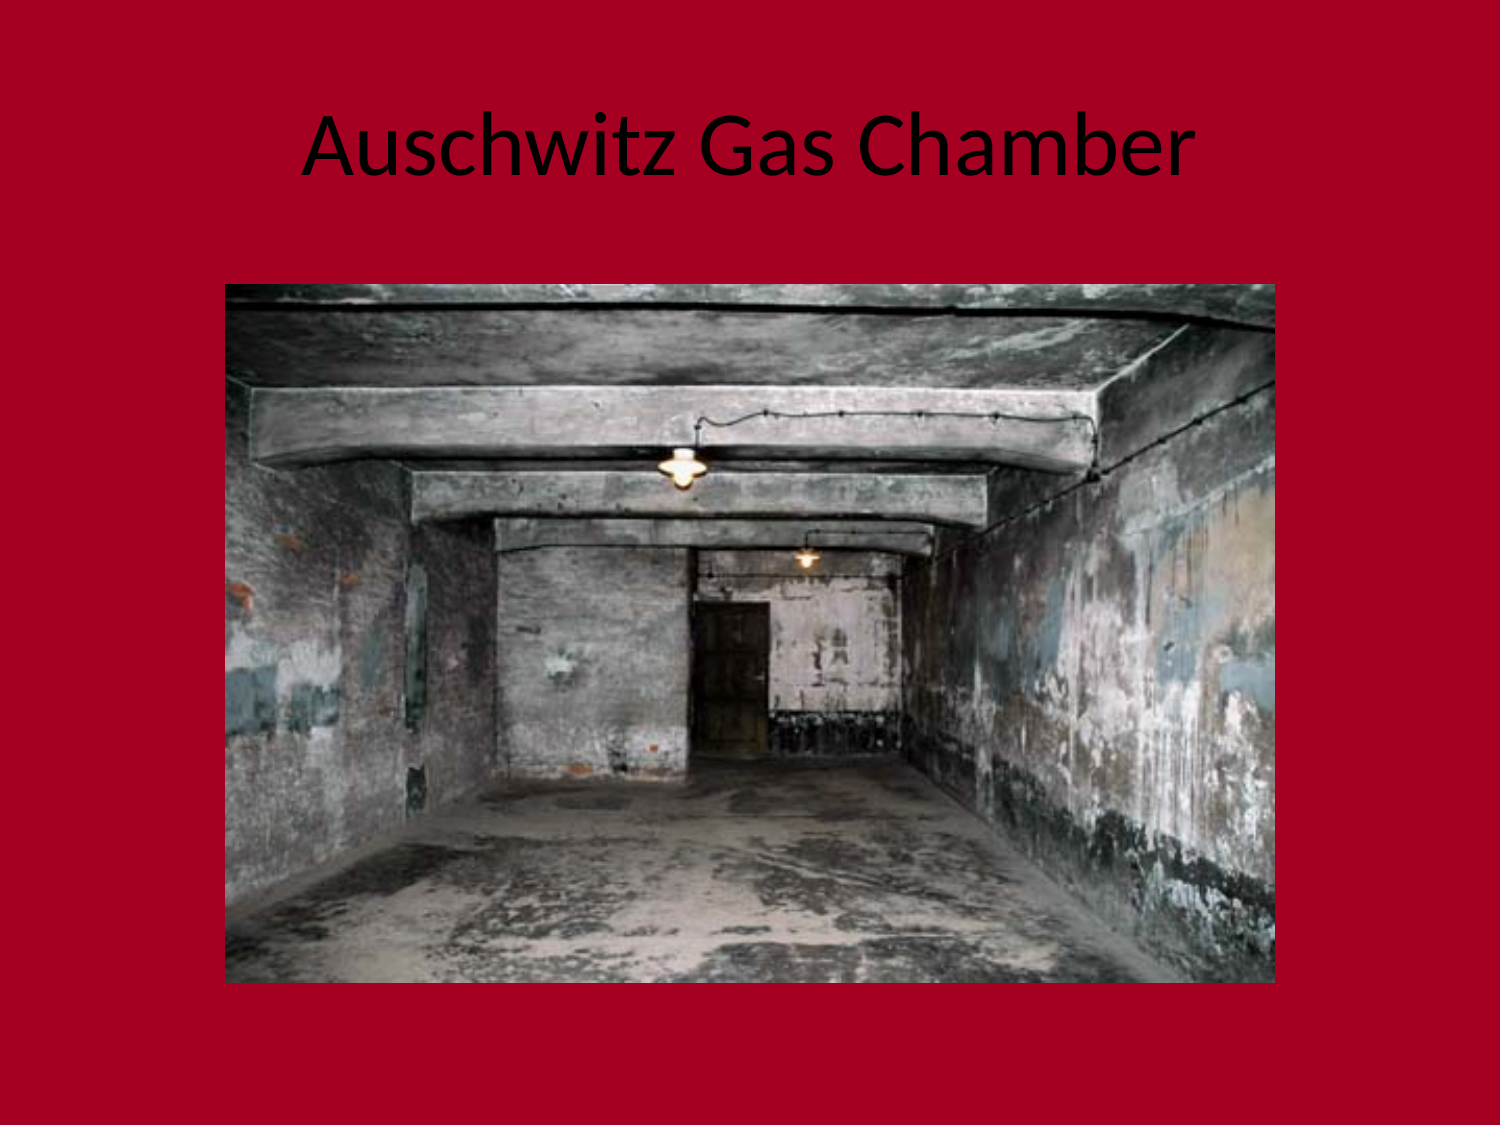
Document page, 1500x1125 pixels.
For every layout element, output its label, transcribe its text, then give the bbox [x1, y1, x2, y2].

title Auschwitz Gas Chamber [75, 45, 1425, 233]
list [224, 284, 1276, 983]
